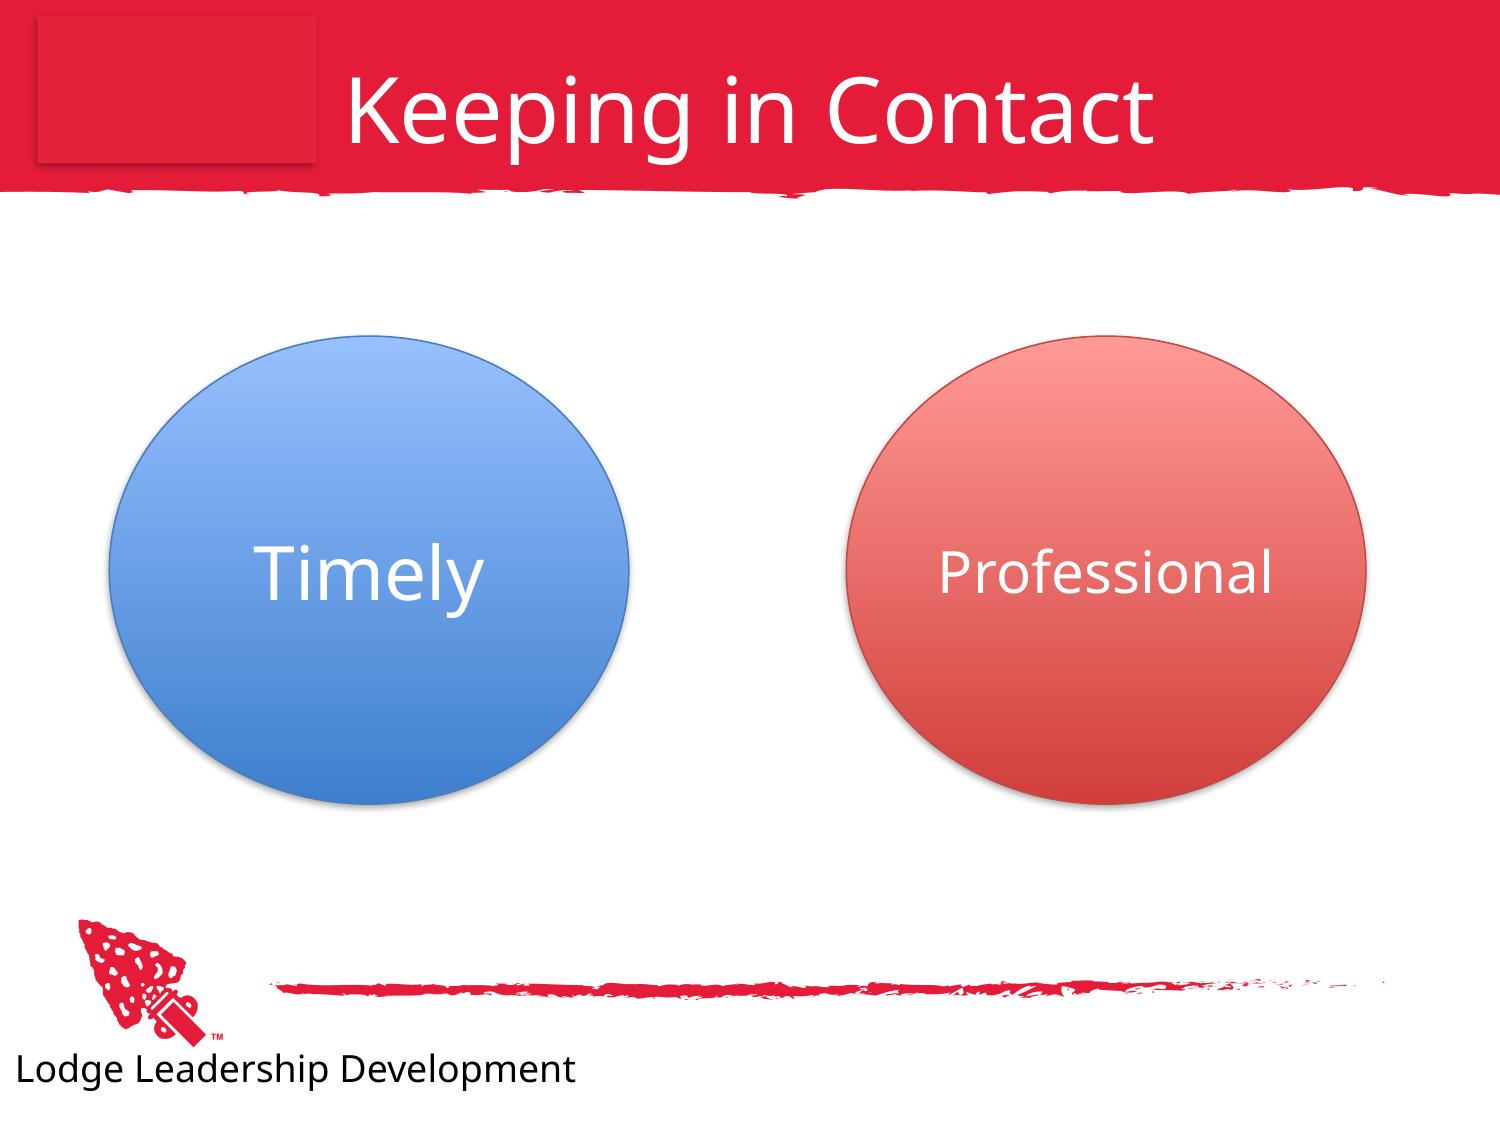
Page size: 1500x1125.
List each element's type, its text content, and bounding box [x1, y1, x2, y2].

text_box Lodge Leadership Development [0, 1037, 1500, 1125]
text_box Timely [109, 336, 629, 805]
picture [0, 0, 1500, 1037]
text_box Professional [846, 336, 1366, 805]
title Keeping in Contact [75, 45, 1425, 168]
